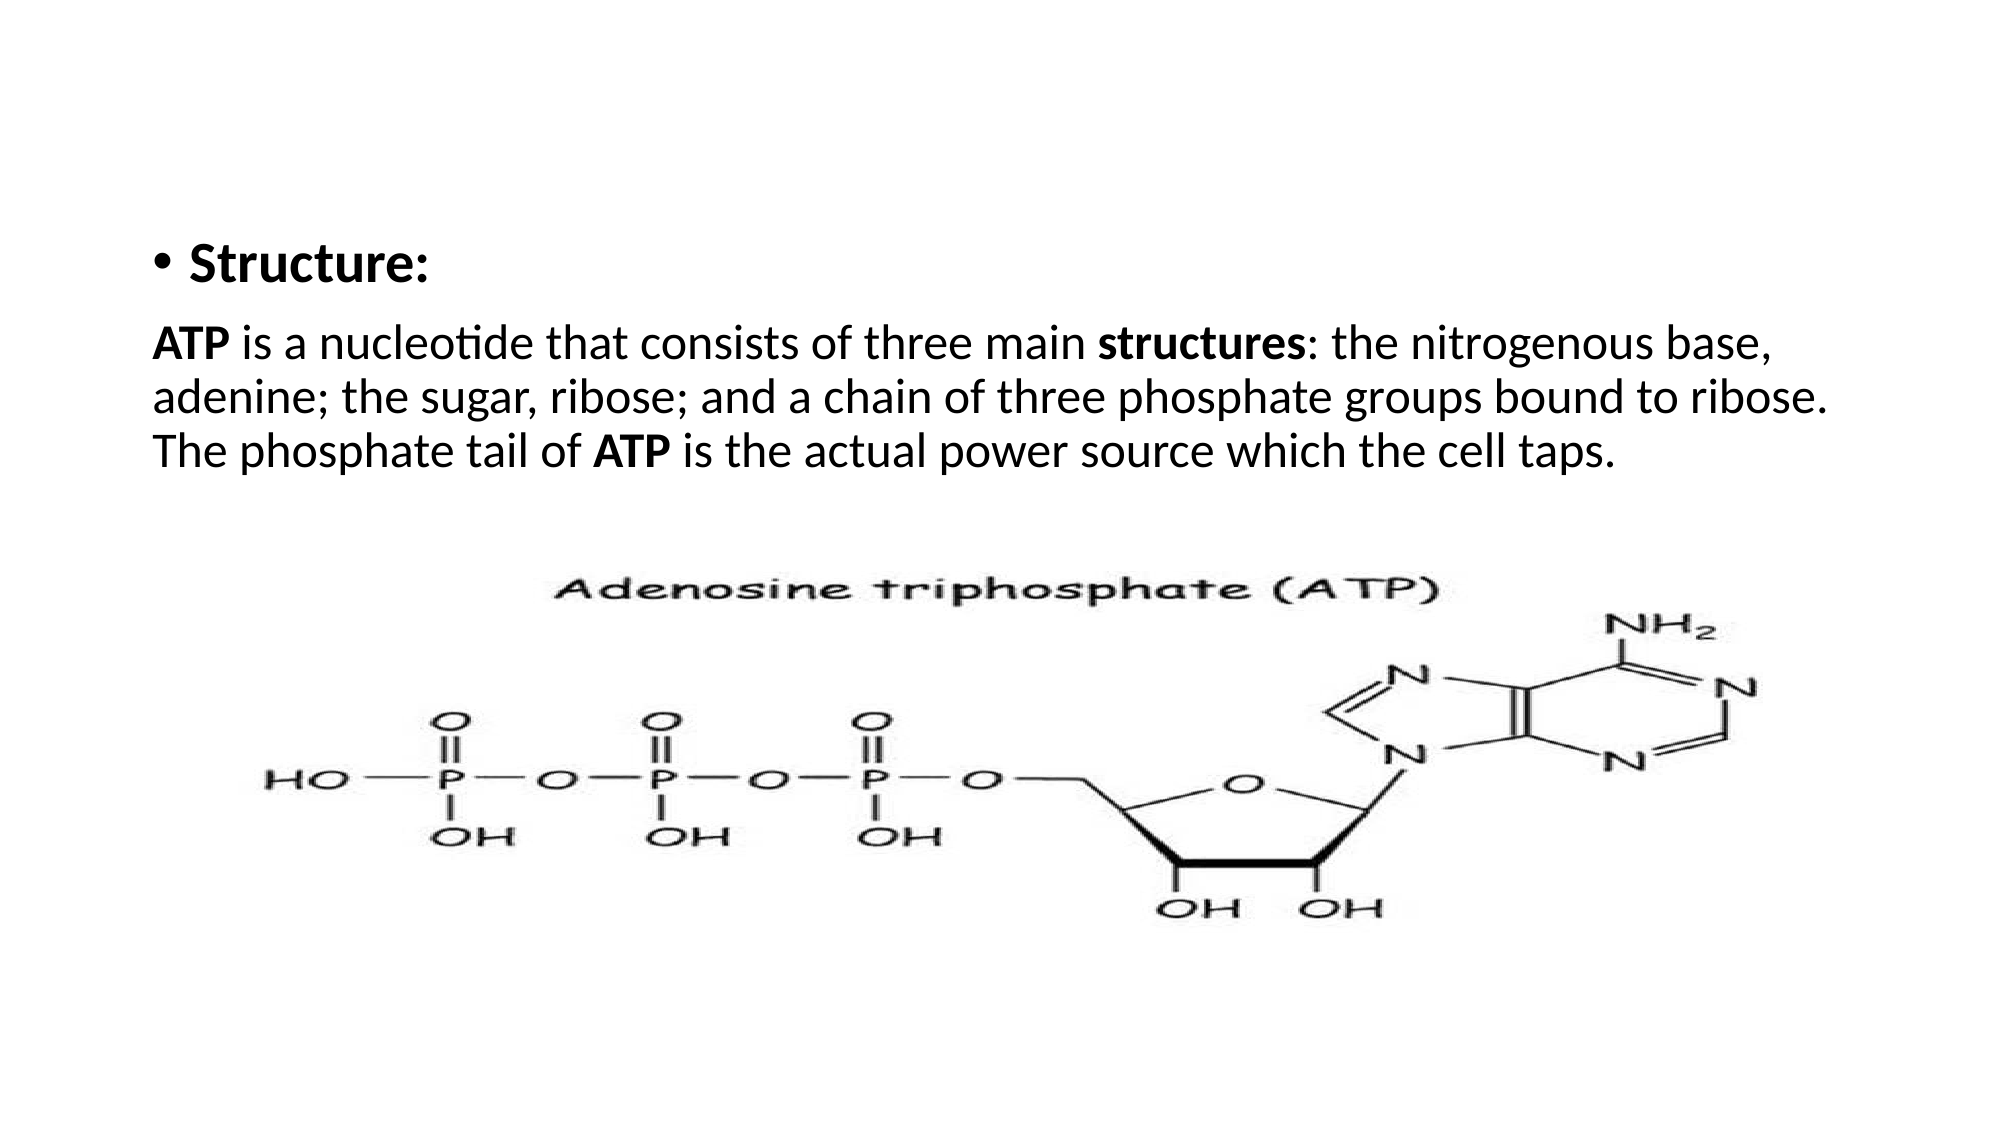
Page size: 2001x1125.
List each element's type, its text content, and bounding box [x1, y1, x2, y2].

picture [189, 571, 1811, 937]
list Structure: ATP is a nucleotide that consists of three main structures: the nitrogenous base, adenine; the sugar, ribose; and a chain of three phosphate groups bound to ribose. The phosphate tail of ATP is the actual power source which the cell taps. [137, 224, 1863, 1014]
